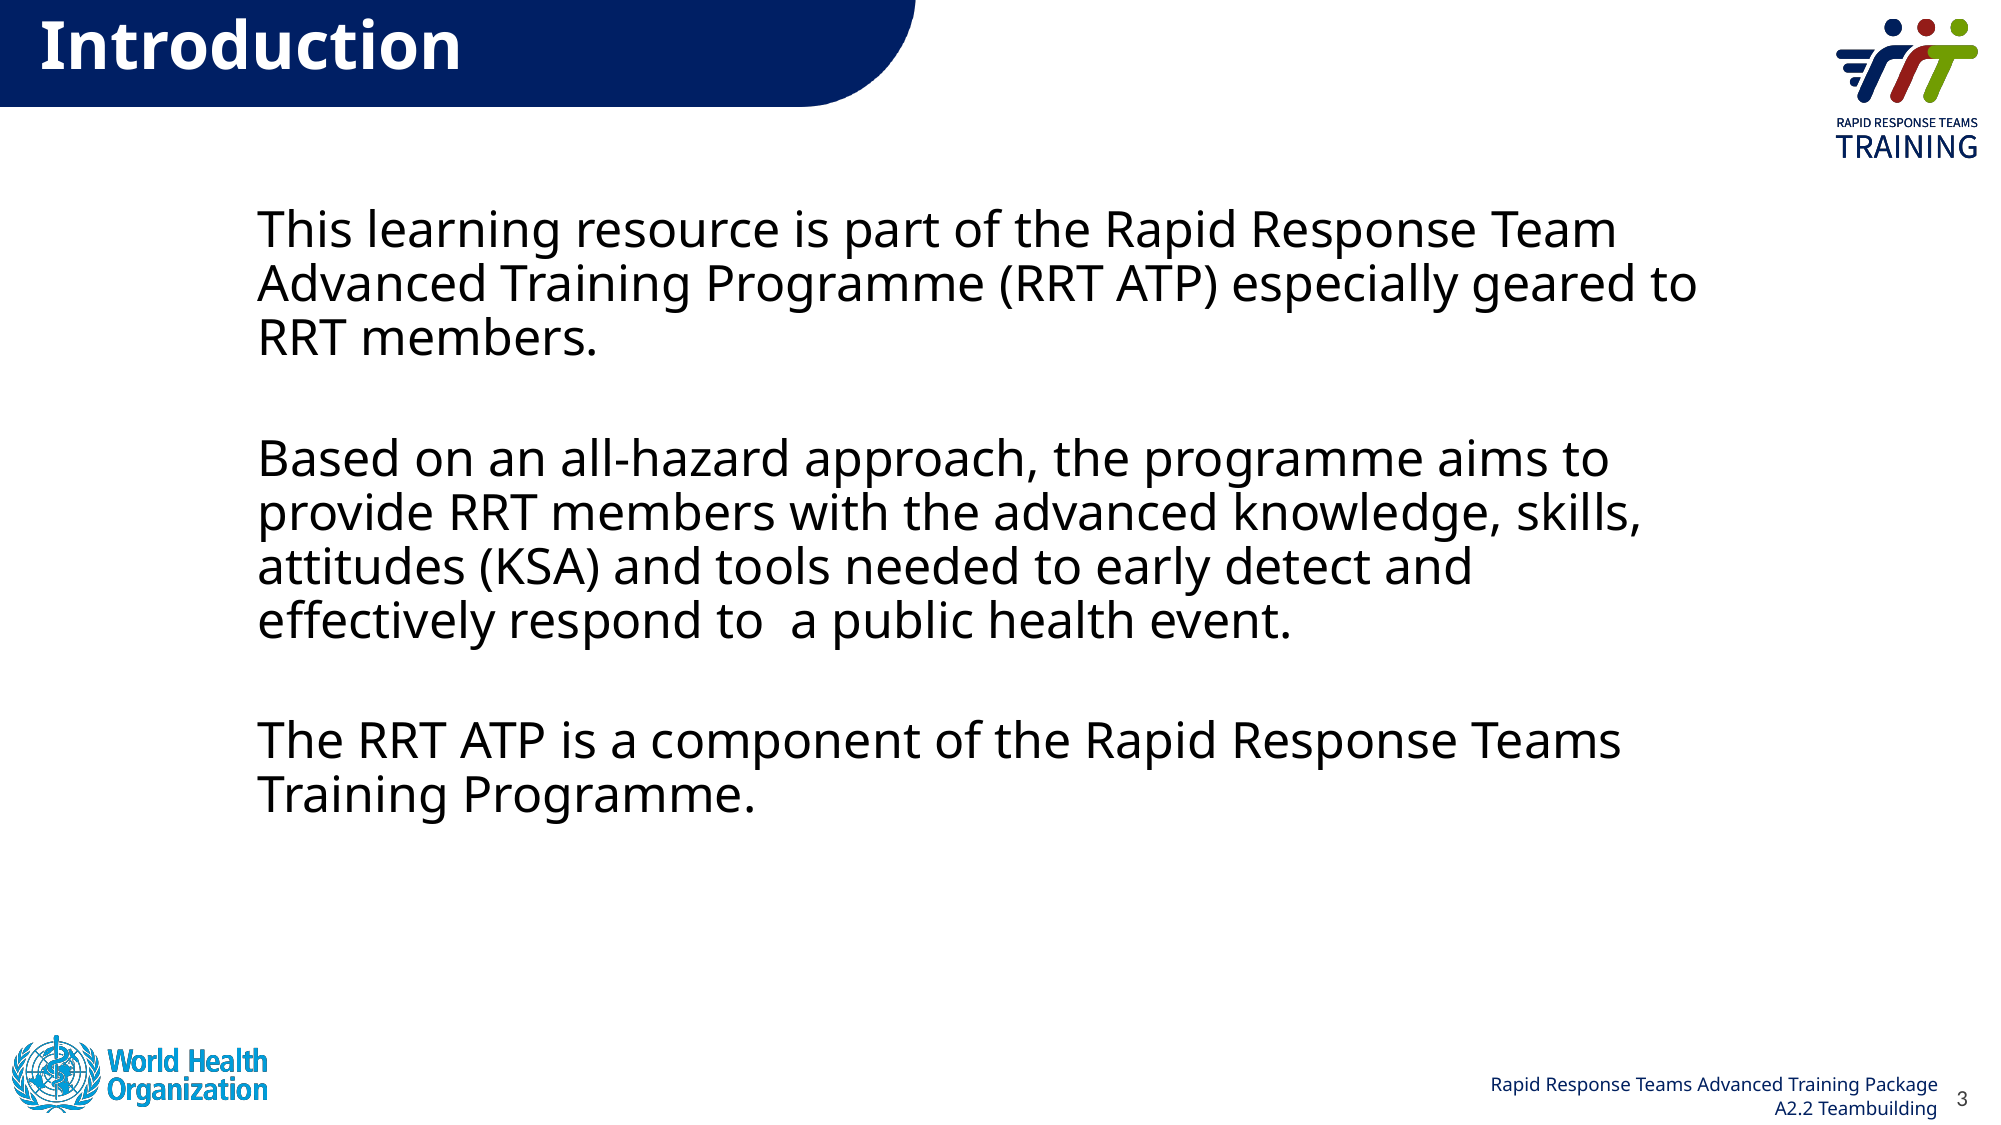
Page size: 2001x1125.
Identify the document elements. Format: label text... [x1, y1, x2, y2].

title Introduction [40, 0, 628, 102]
picture [12, 1035, 54, 1068]
picture [50, 1108, 62, 1113]
picture [1835, 19, 1978, 167]
picture [12, 1083, 48, 1113]
picture [22, 1062, 26, 1077]
picture [34, 1054, 43, 1078]
picture [40, 1062, 47, 1070]
picture [59, 1035, 267, 1113]
picture [46, 1056, 54, 1062]
picture [71, 1053, 90, 1091]
list This learning resource is part of the Rapid Response Team Advanced Training Programme (RRT ATP) especially geared to RRT members. Based on an all-hazard approach, the programme aims to provide RRT members with the advanced knowledge, skills, attitudes (KSA) and tools needed to early detect and effectively respond to a public health event. The RRT ATP is a component of the Rapid Response Teams Training Programme. [257, 204, 1723, 969]
picture [24, 1054, 36, 1087]
picture [36, 1088, 78, 1105]
picture [0, 0, 916, 107]
picture [30, 1083, 37, 1091]
